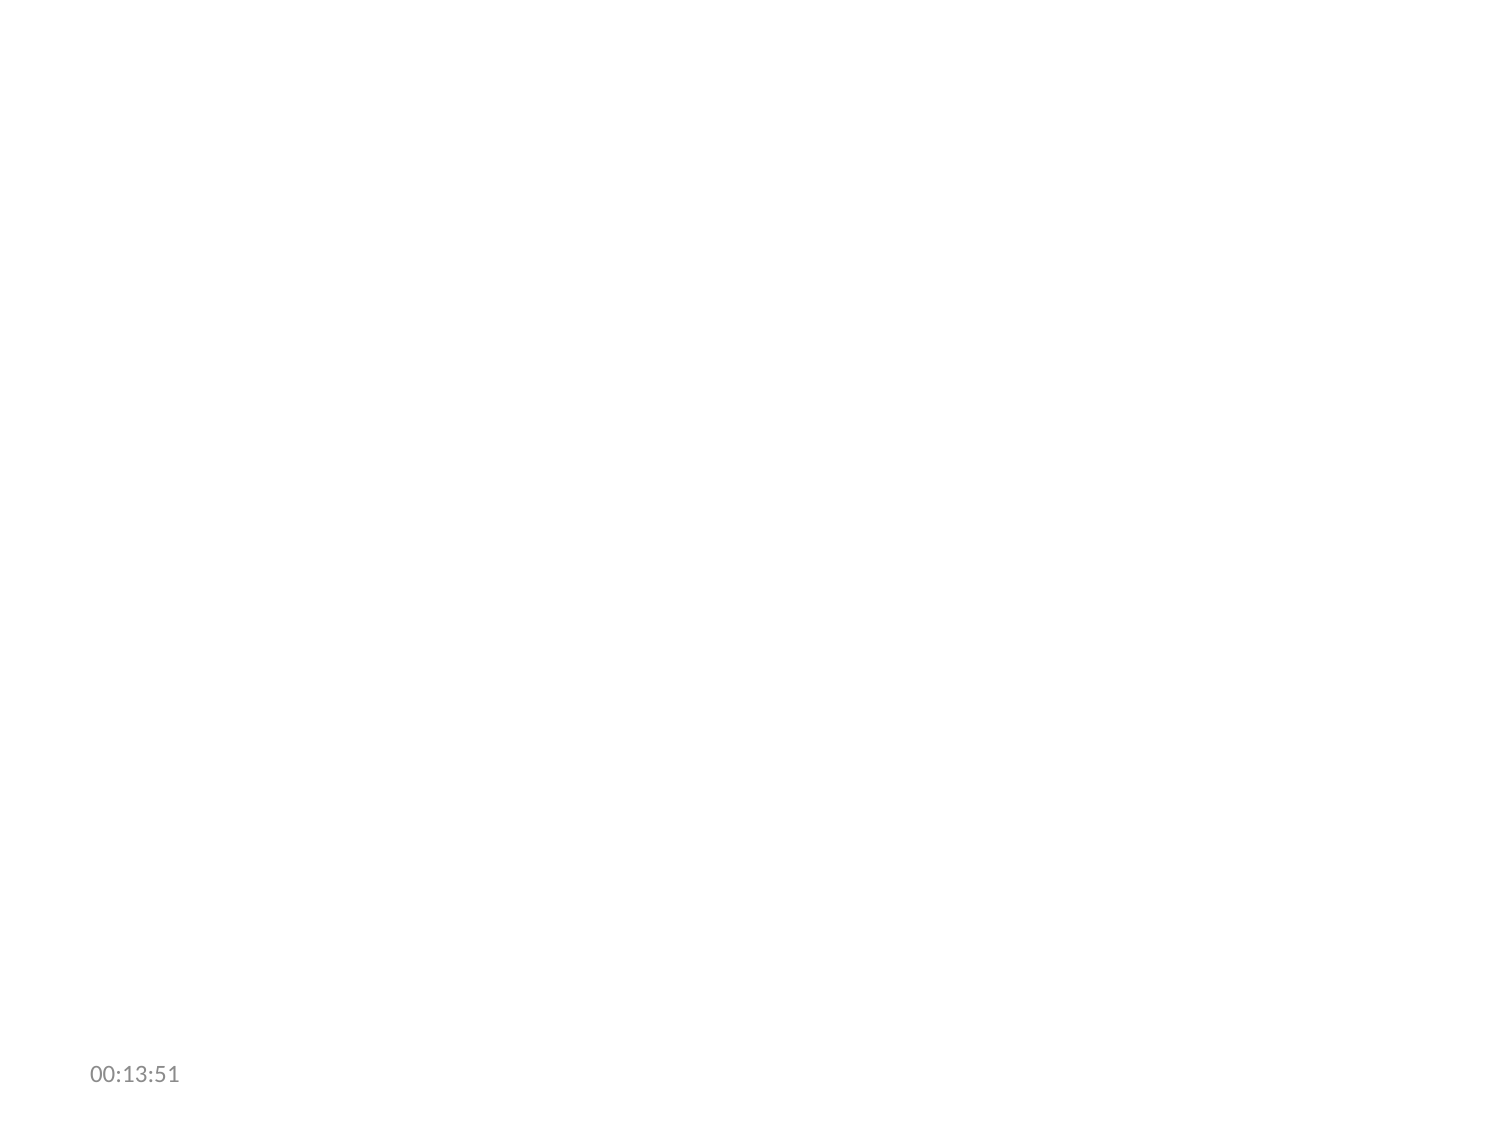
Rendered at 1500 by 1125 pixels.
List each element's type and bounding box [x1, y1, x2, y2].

slide_number [75, 1042, 425, 1103]
